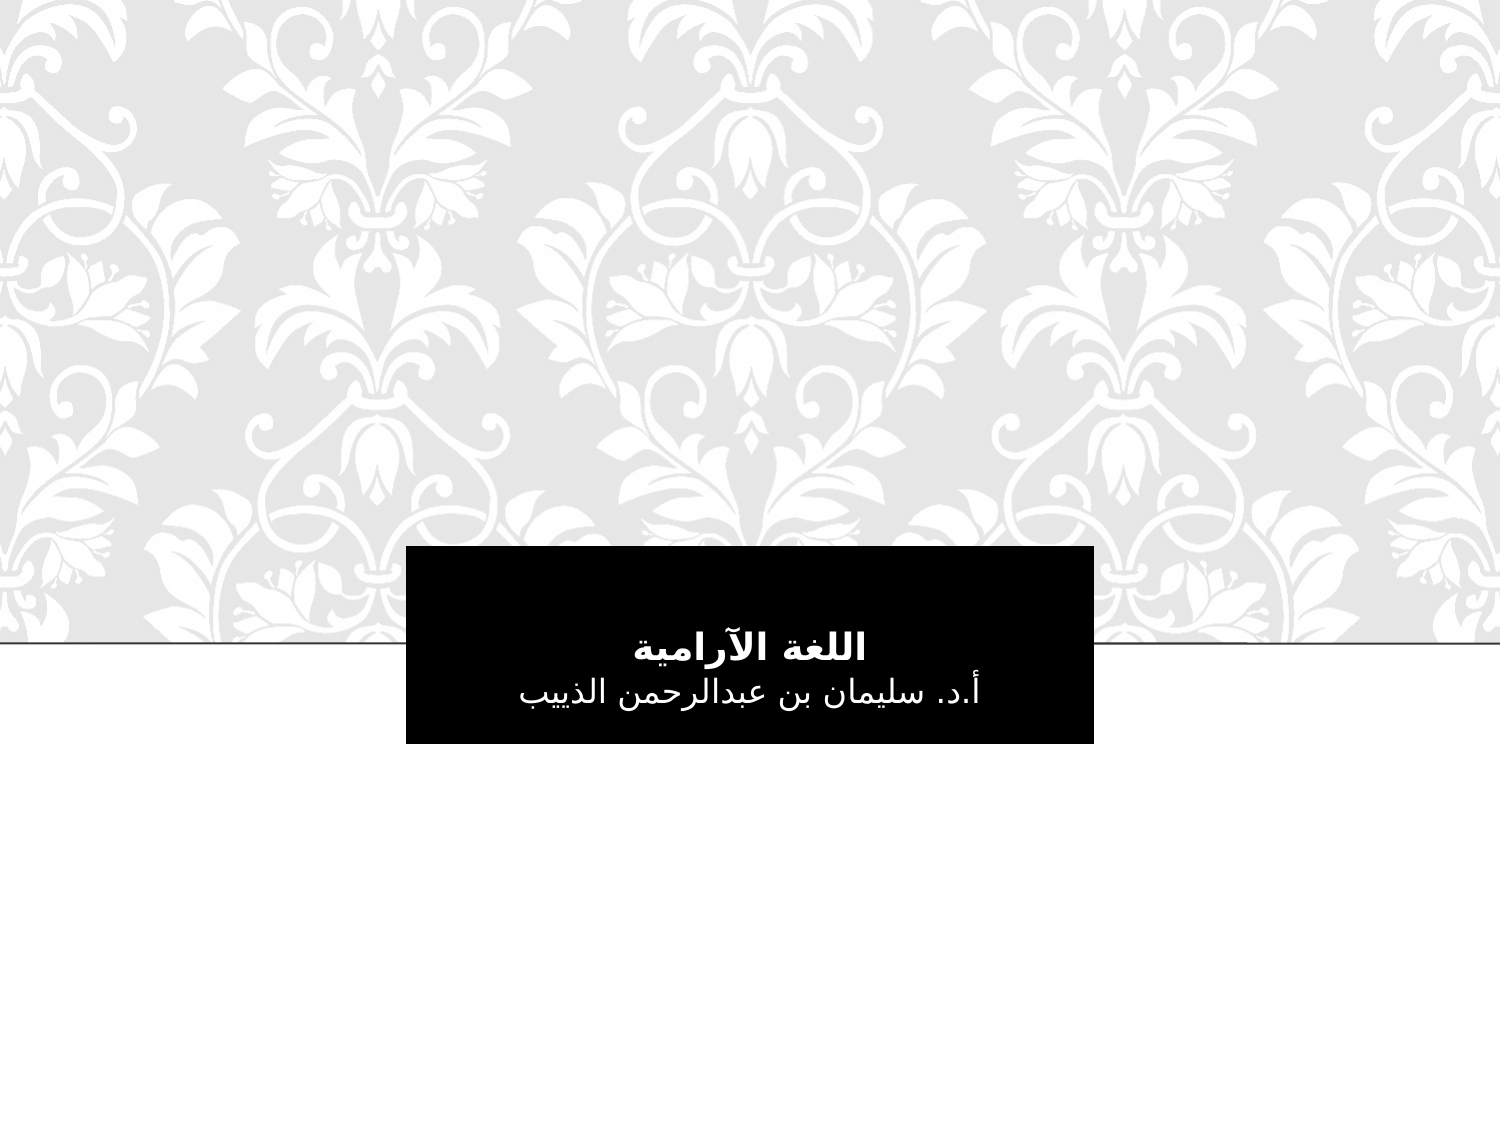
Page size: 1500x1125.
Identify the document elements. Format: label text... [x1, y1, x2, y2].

title اللغة الآرامية [407, 544, 1093, 676]
subtitle أ.د. سليمان بن عبدالرحمن الذييب [413, 670, 1087, 736]
